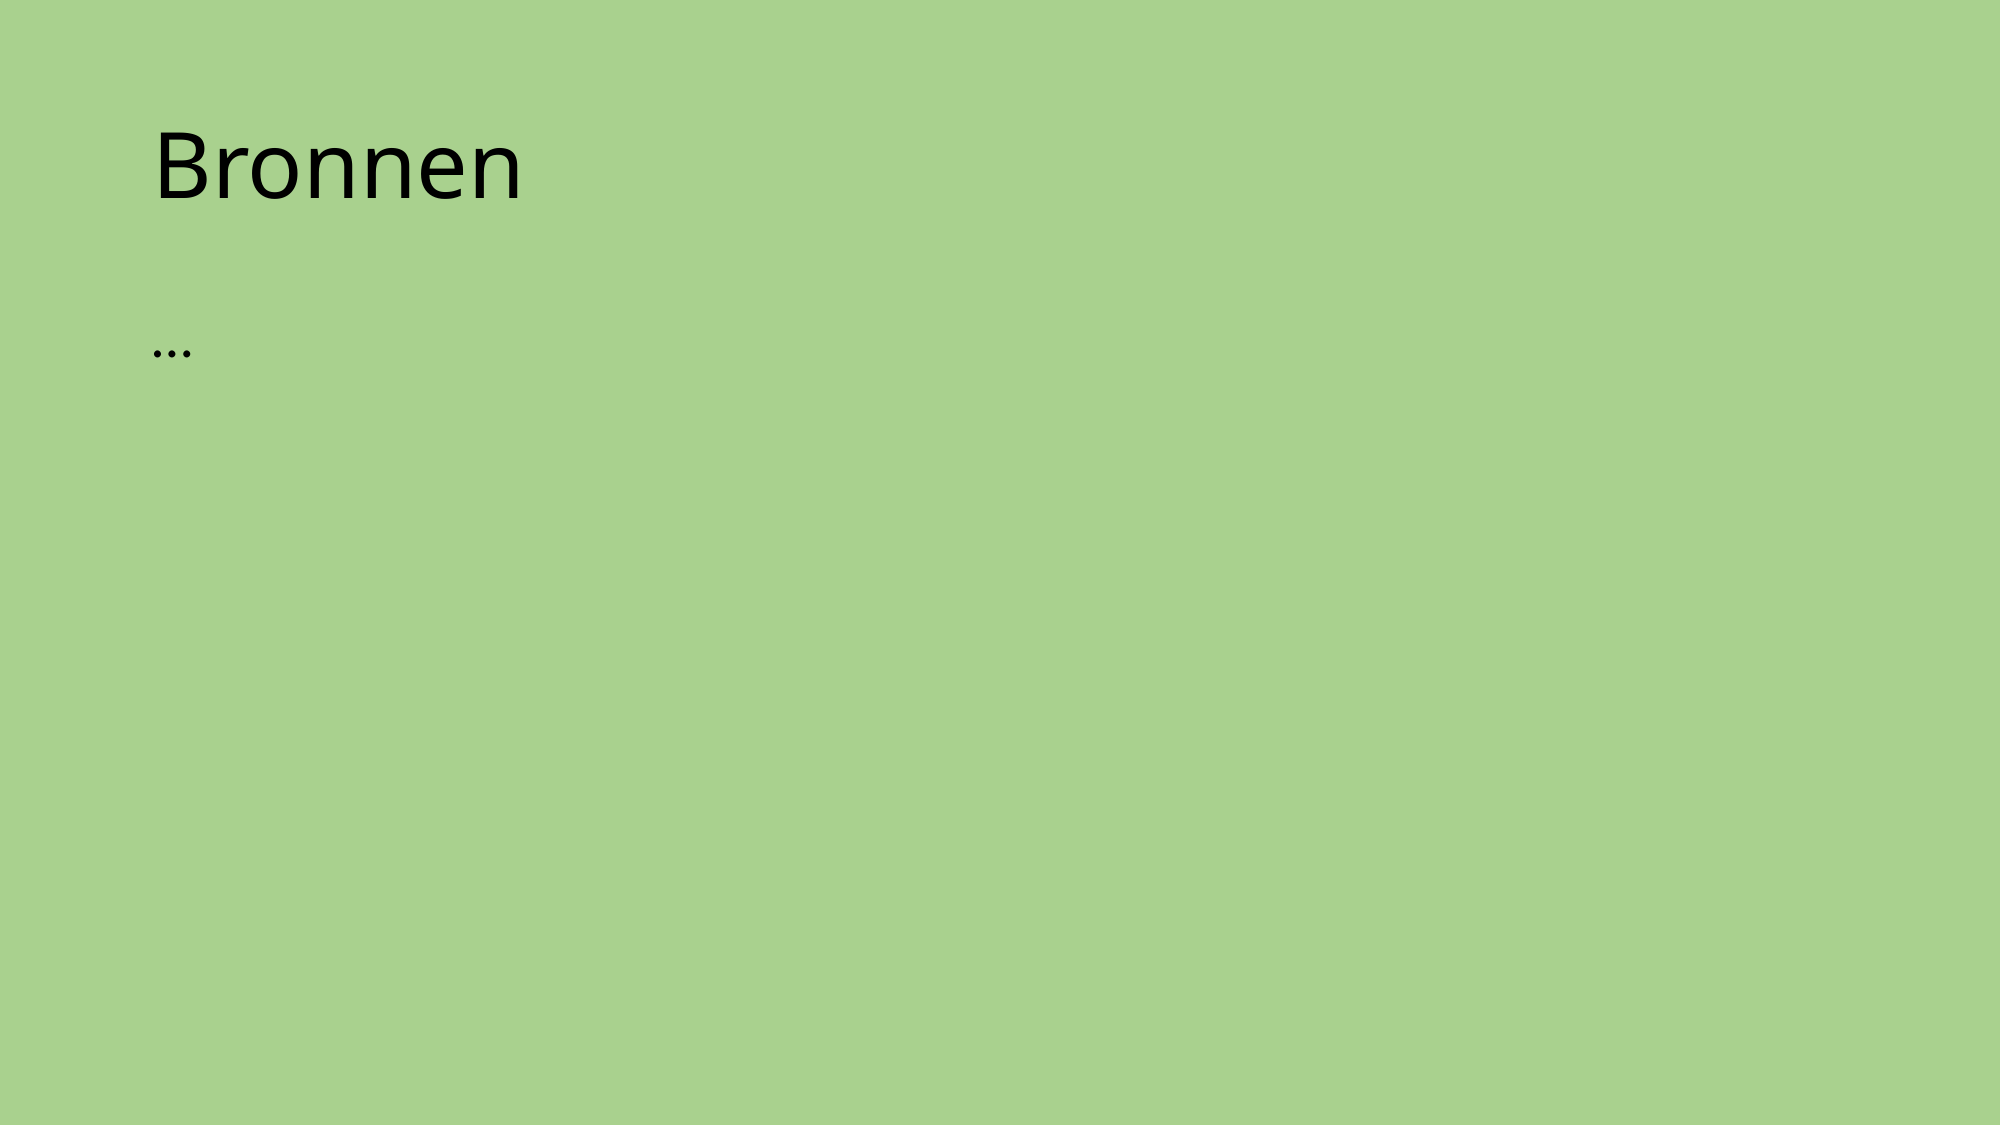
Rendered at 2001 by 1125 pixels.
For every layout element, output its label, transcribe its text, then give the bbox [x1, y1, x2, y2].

title Bronnen [137, 59, 1863, 278]
list … [137, 299, 1863, 1014]
